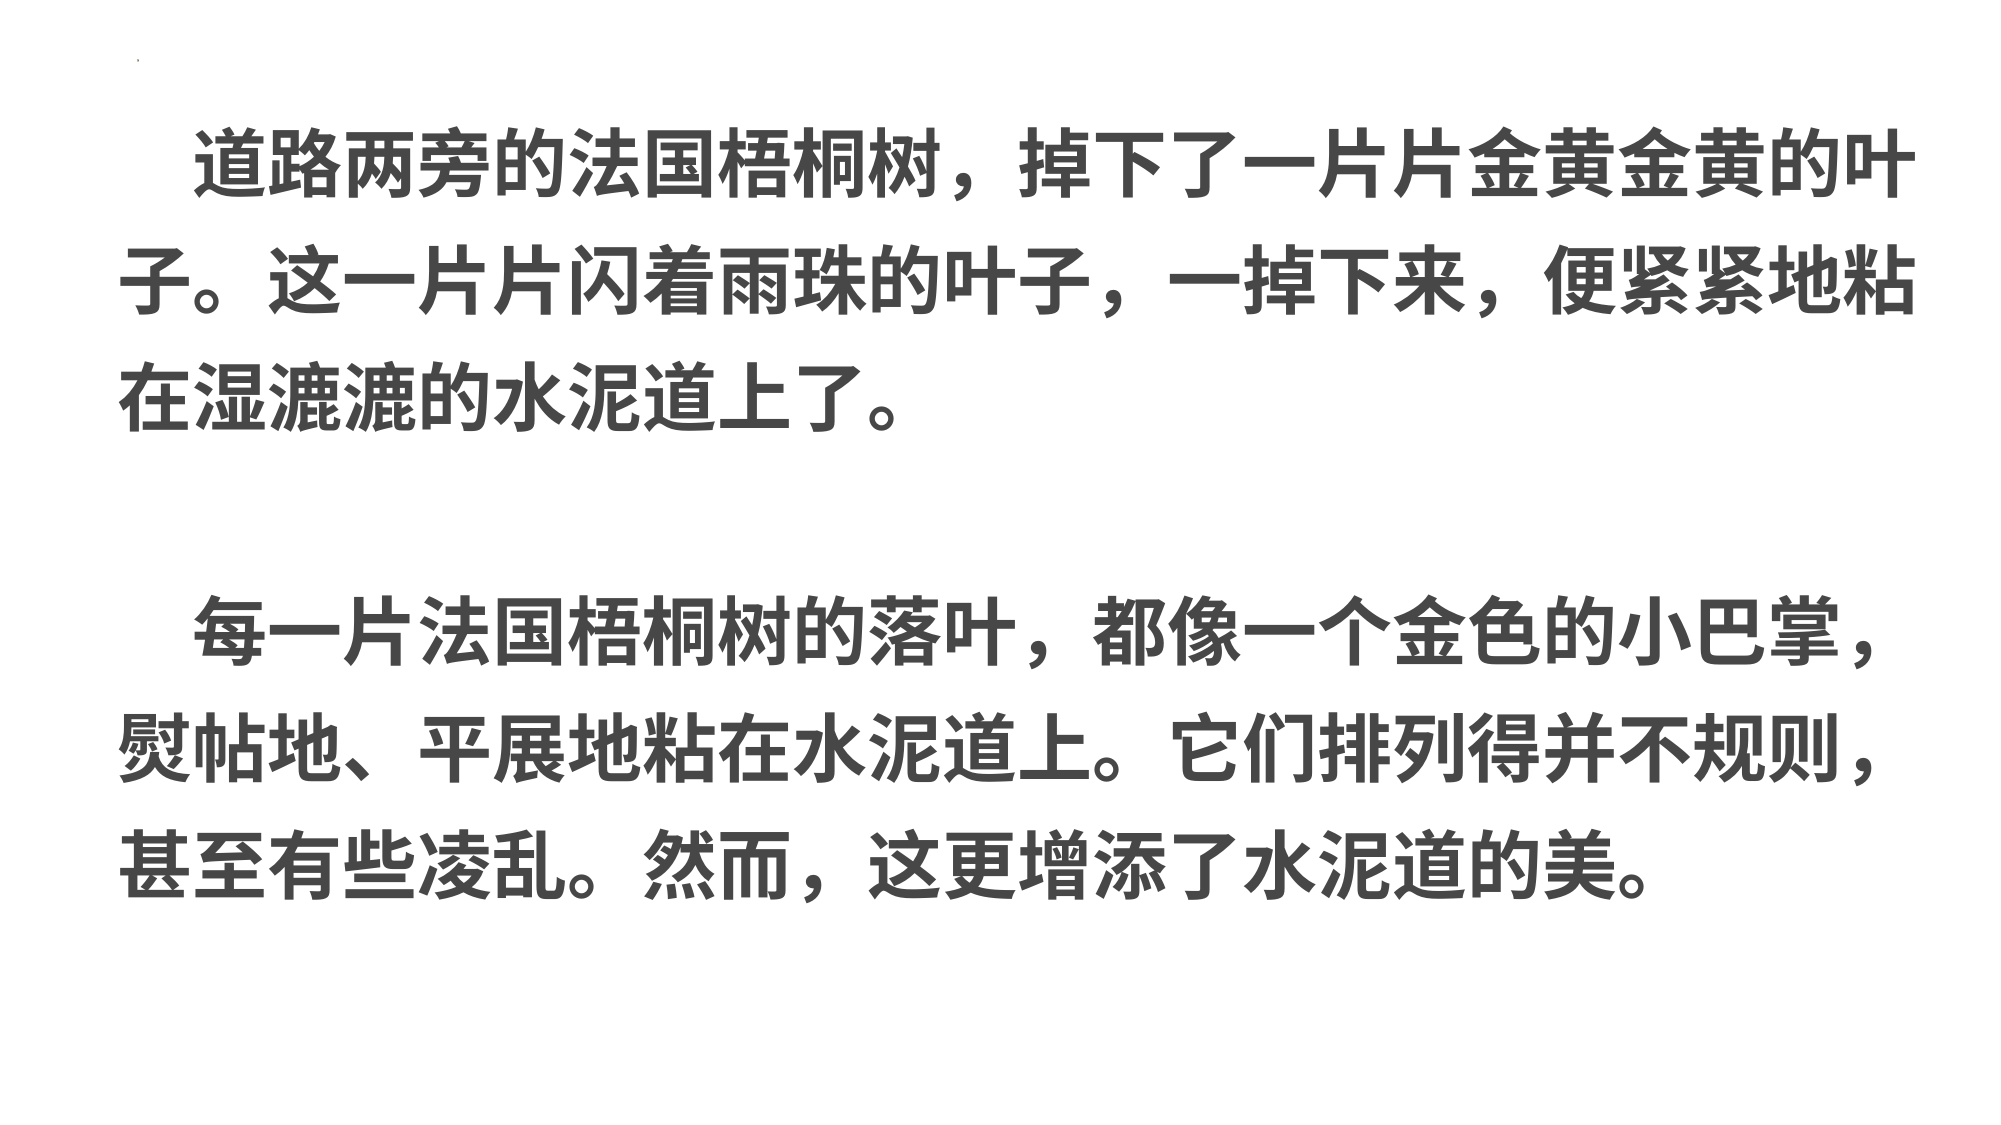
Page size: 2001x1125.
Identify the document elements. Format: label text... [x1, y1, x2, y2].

text_box 道路两旁的法国梧桐树，掉下了一片片金黄金黄的叶子。这一片片闪着雨珠的叶子，一掉下来，便紧紧地粘在湿漉漉的水泥道上了。 每一片法国梧桐树的落叶，都像一个金色的小巴掌，熨帖地、平展地粘在水泥道上。它们排列得并不规则，甚至有些凌乱。然而，这更增添了水泥道的美。 [102, 82, 1993, 1034]
